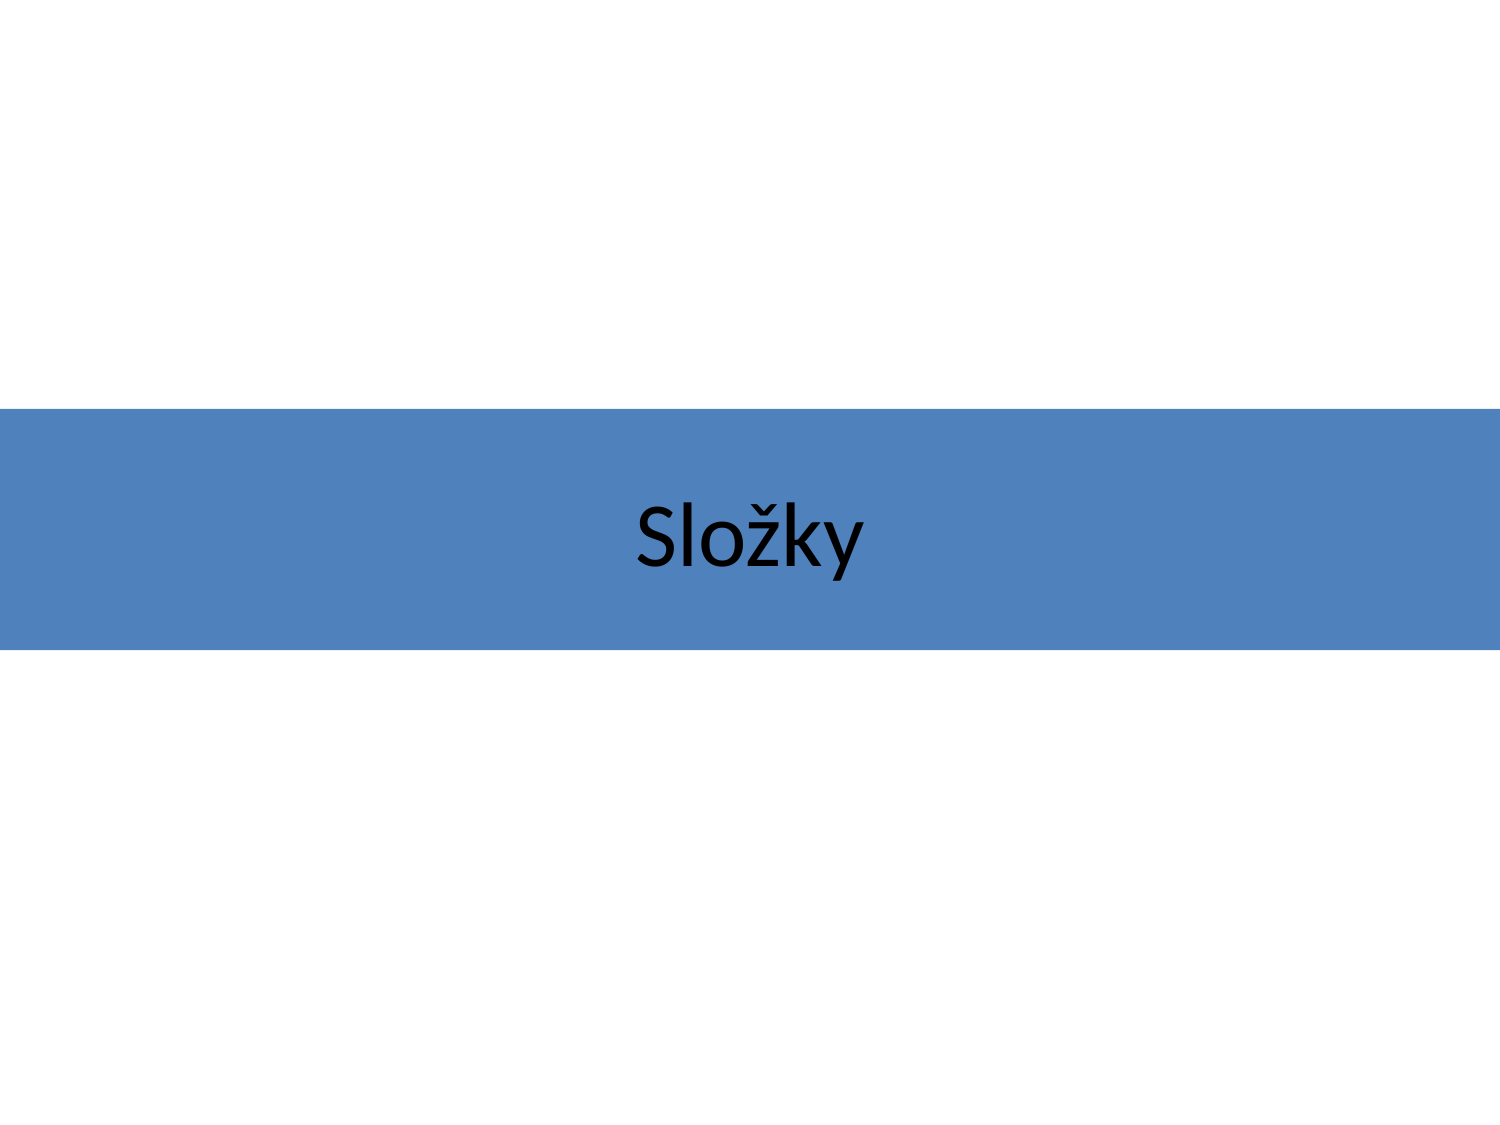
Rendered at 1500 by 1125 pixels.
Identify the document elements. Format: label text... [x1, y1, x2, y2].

title Složky [0, 408, 1500, 651]
